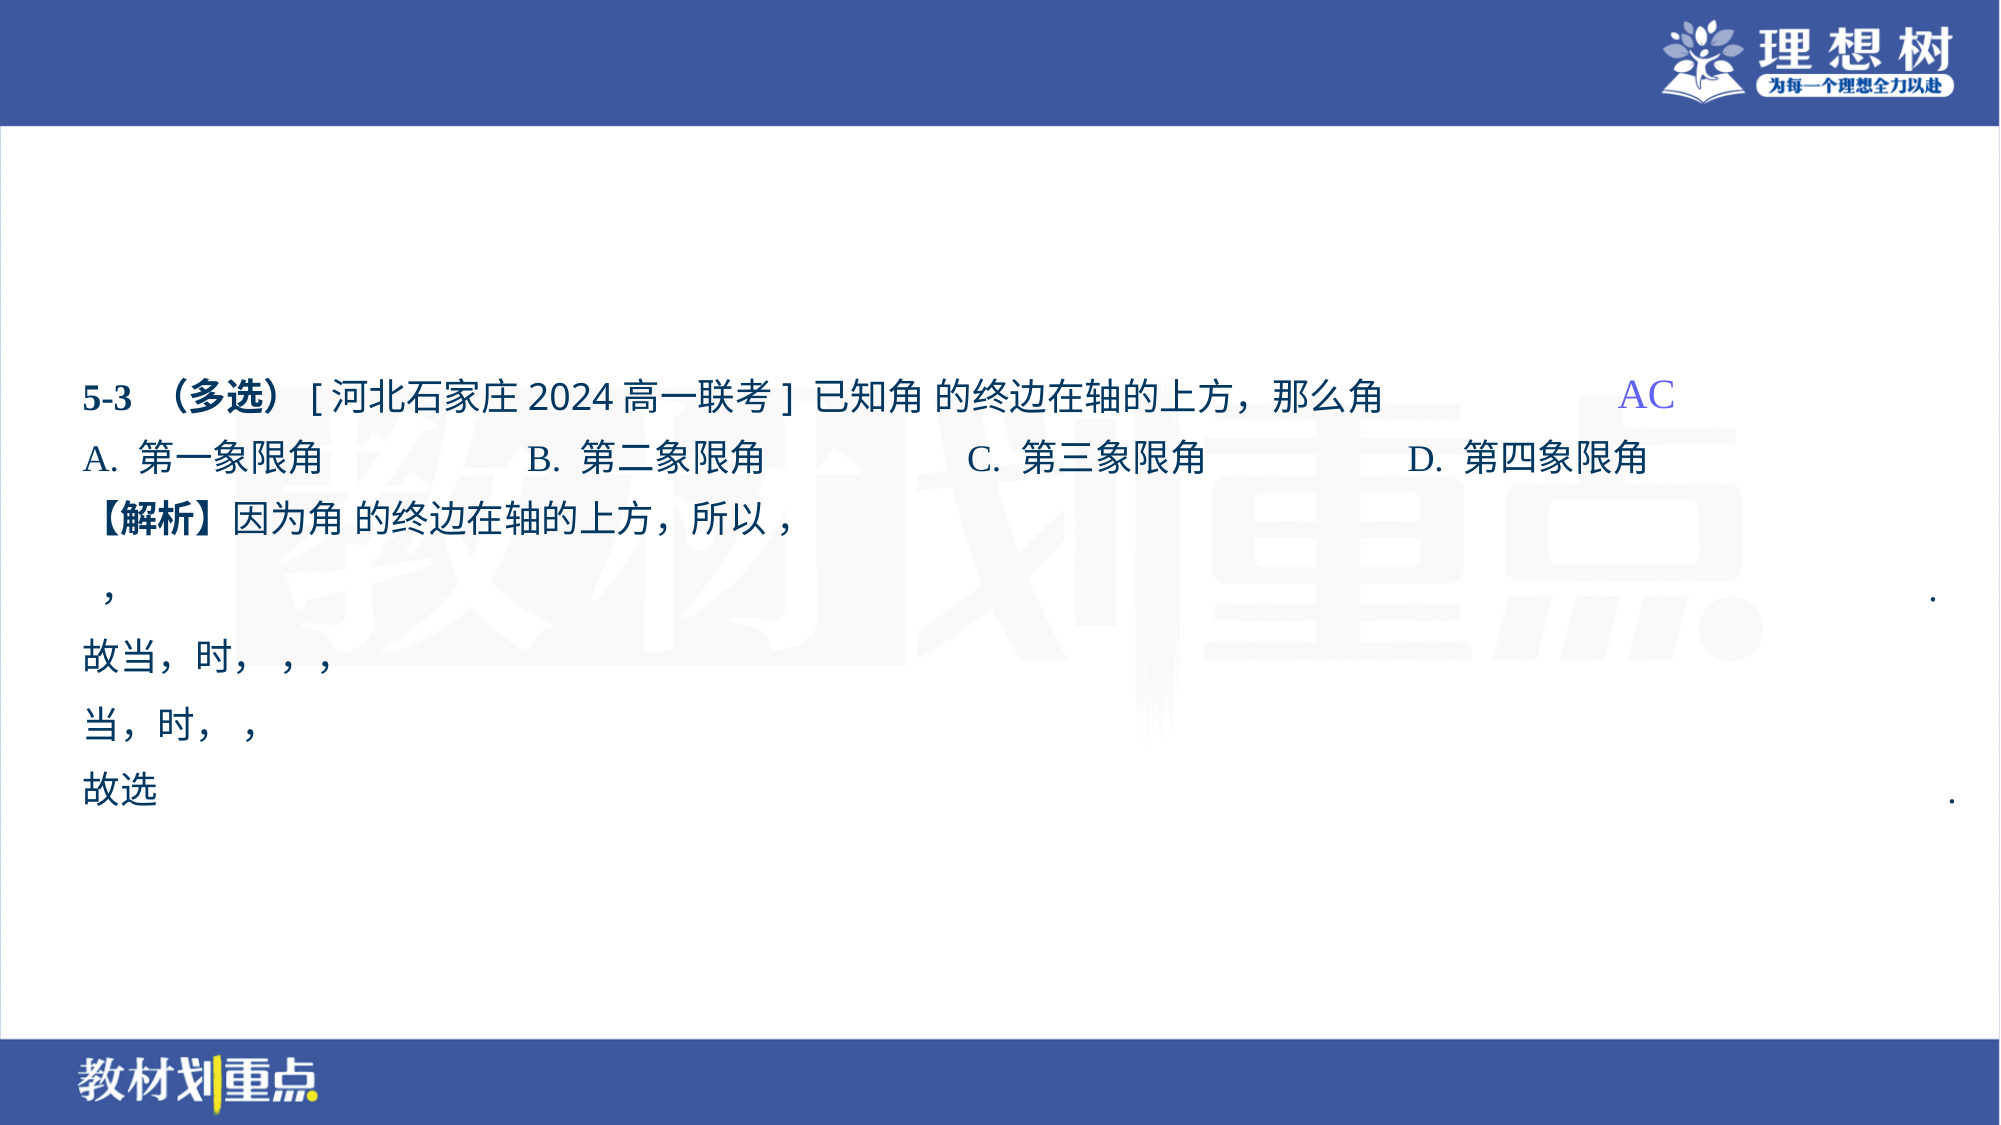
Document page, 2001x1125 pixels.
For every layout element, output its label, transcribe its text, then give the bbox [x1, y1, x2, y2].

text_box A. 第一象限角 B. 第二象限角 C. 第三象限角 D. 第四象限角 [82, 411, 1817, 471]
picture [0, 0, 2000, 1125]
text_box AC [1602, 364, 1691, 411]
